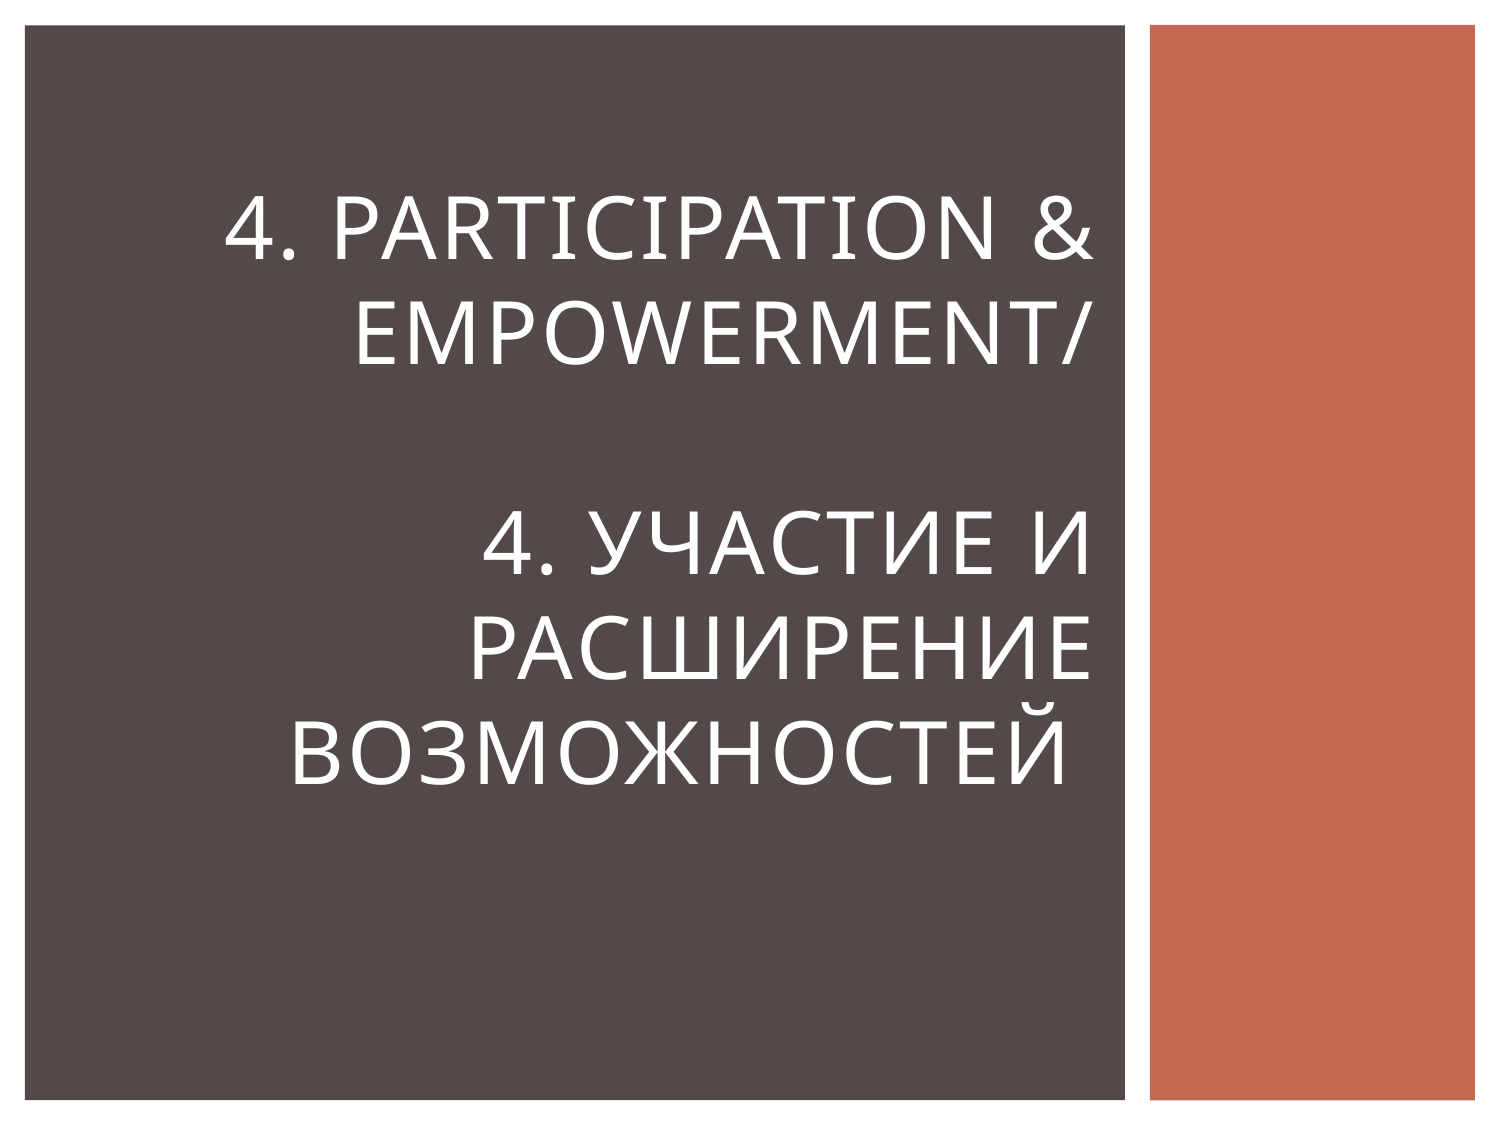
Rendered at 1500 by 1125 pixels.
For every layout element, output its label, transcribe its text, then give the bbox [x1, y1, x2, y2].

title 4. Participation & empowerment/ 4. Участие и расширение возможностей [75, 336, 1113, 637]
